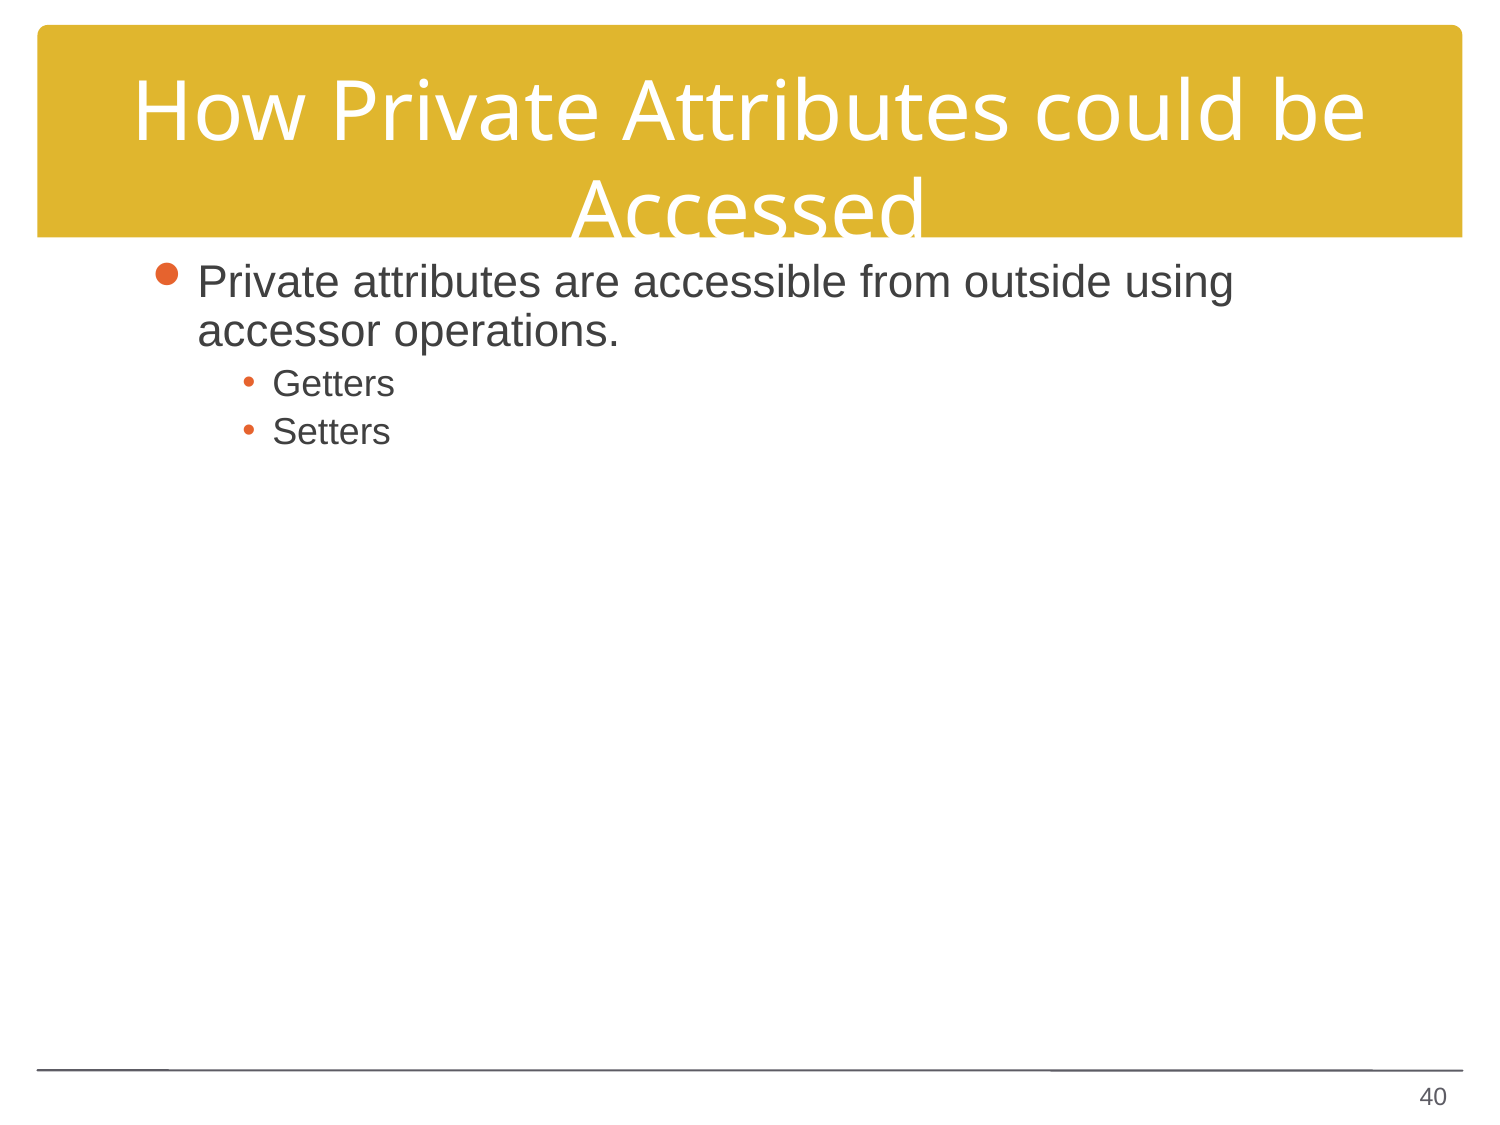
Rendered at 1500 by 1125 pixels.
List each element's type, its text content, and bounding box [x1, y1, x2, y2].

title How Private Attributes could be Accessed [74, 82, 1426, 233]
list Private attributes are accessible from outside using accessor operations. Getters Setters [137, 249, 1413, 1063]
slide_number 40 [1112, 1069, 1463, 1123]
